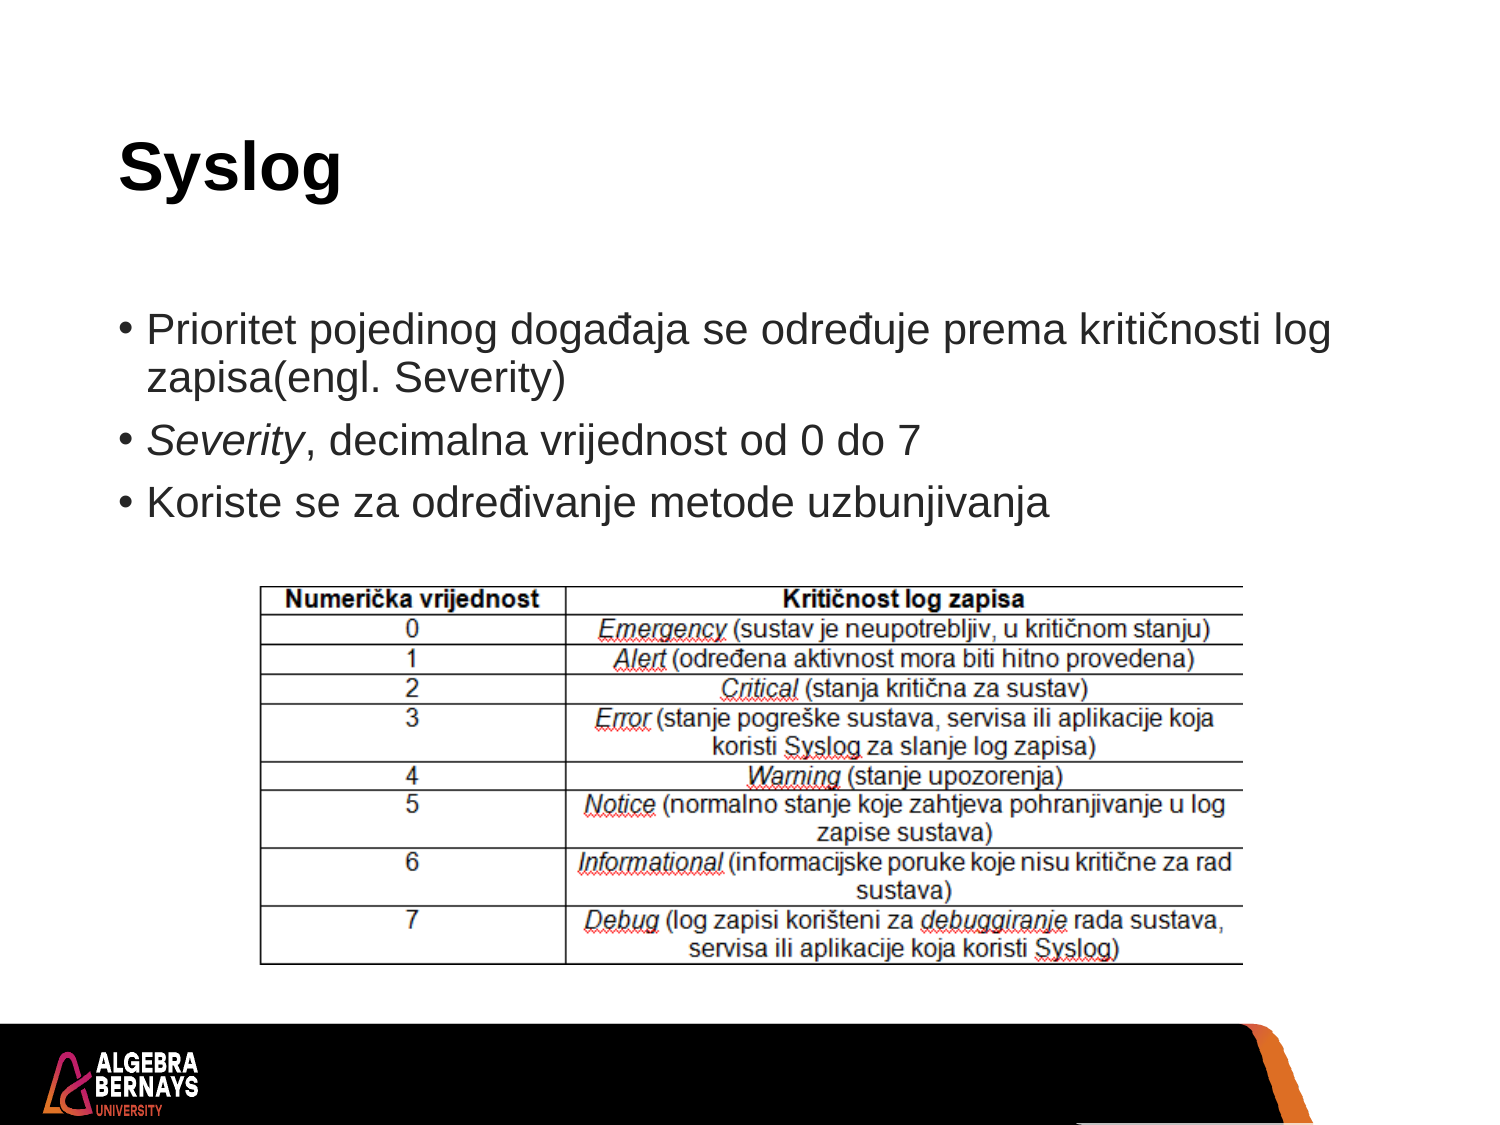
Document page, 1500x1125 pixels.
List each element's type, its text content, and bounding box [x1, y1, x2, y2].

title Syslog [103, 59, 1397, 278]
list Prioritet pojedinog događaja se određuje prema kritičnosti log zapisa(engl. Severity) Severity, decimalna vrijednost od 0 do 7 Koriste se za određivanje metode uzbunjivanja [103, 299, 1397, 1014]
picture [0, 1023, 1468, 1125]
picture [257, 586, 1243, 965]
